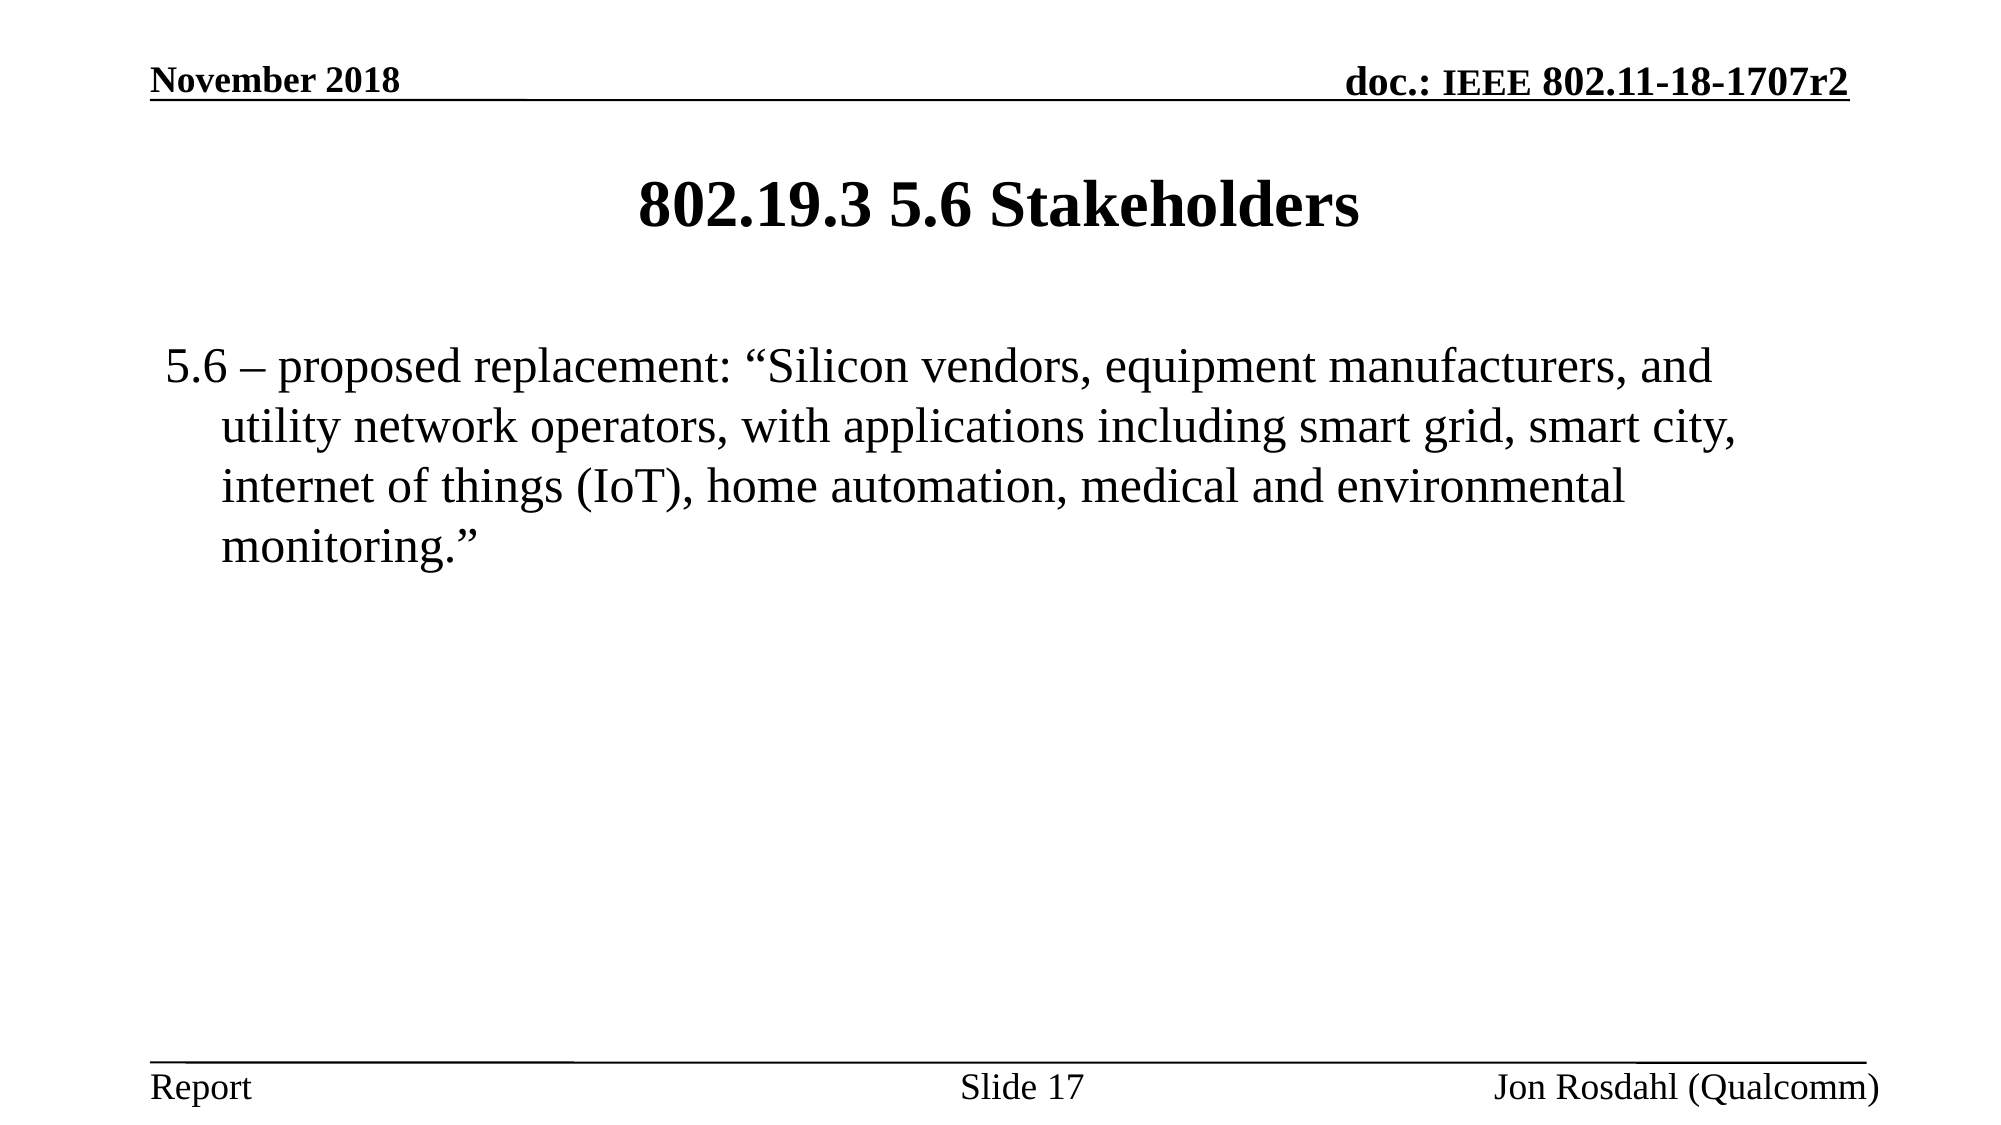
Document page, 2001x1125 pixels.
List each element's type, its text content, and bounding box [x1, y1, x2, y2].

title 802.19.3 5.6 Stakeholders [149, 112, 1850, 288]
list 5.6 – proposed replacement: “Silicon vendors, equipment manufacturers, and utility network operators, with applications including smart grid, smart city, internet of things (IoT), home automation, medical and environmental monitoring.” [149, 324, 1850, 1000]
slide_number Slide 17 [950, 1061, 1095, 1125]
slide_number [149, 49, 431, 100]
footer Jon Rosdahl (Qualcomm) [1436, 1061, 1881, 1108]
